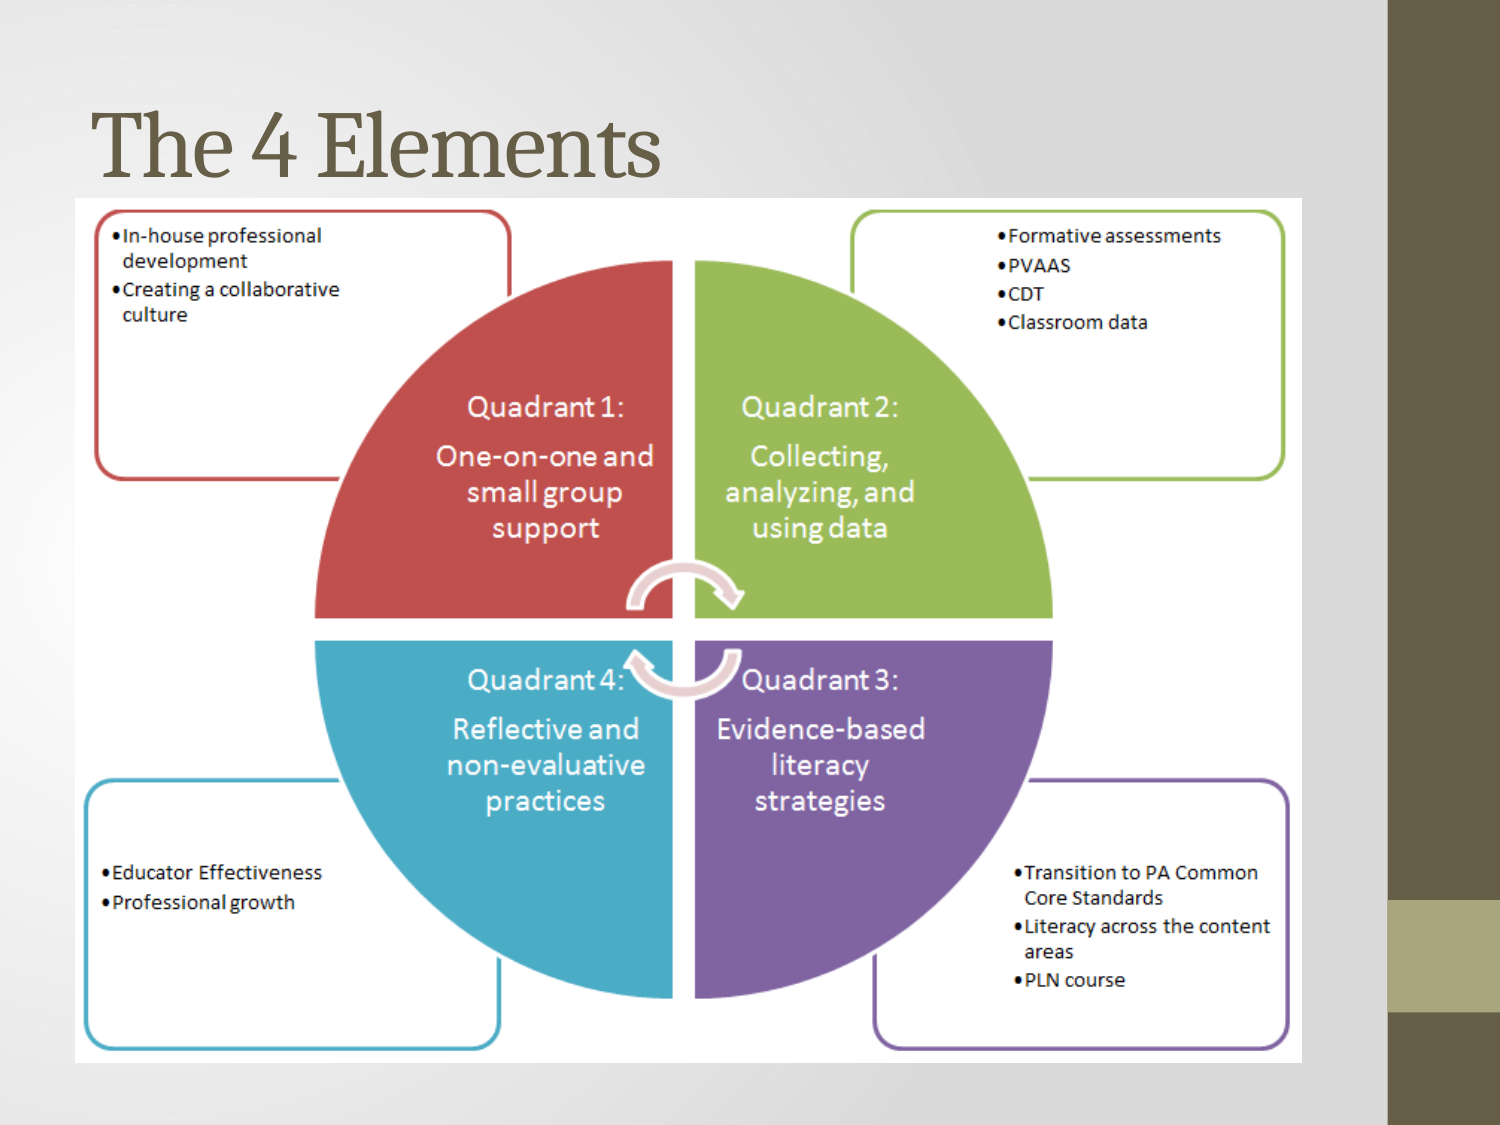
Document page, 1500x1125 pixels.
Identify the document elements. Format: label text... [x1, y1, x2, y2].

picture [74, 197, 1302, 1063]
title The 4 Elements [75, 45, 1325, 233]
